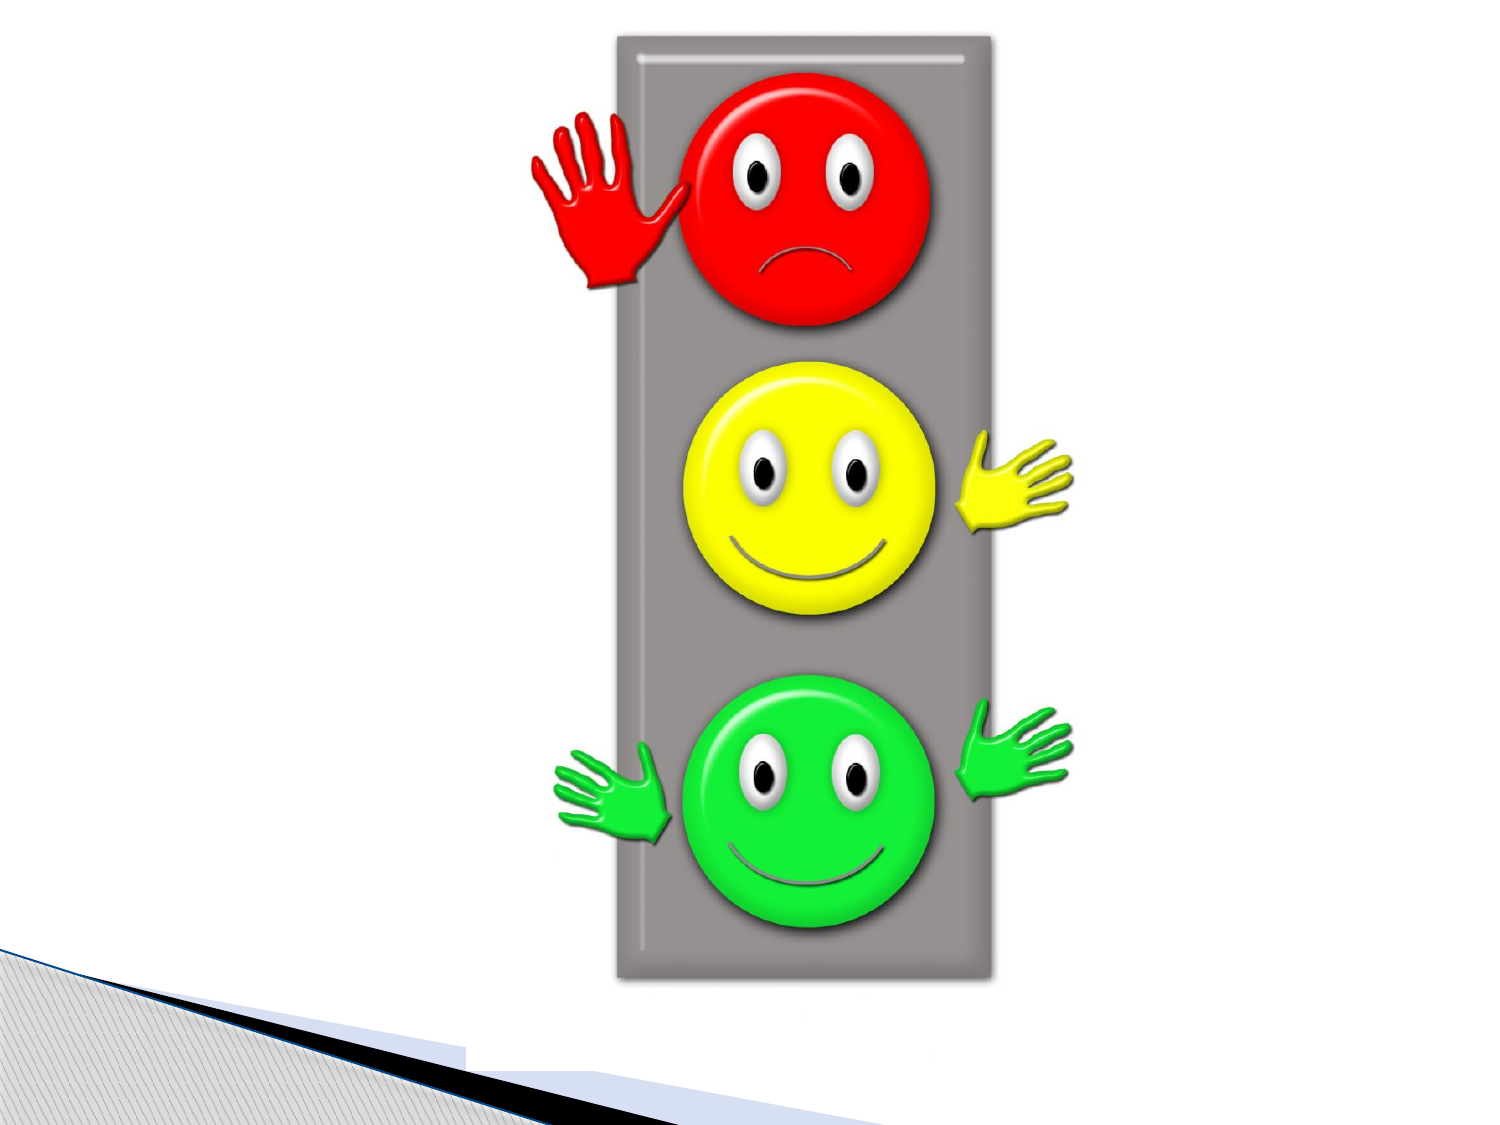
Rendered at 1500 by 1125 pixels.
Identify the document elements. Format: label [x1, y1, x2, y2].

picture [466, 0, 1137, 1071]
